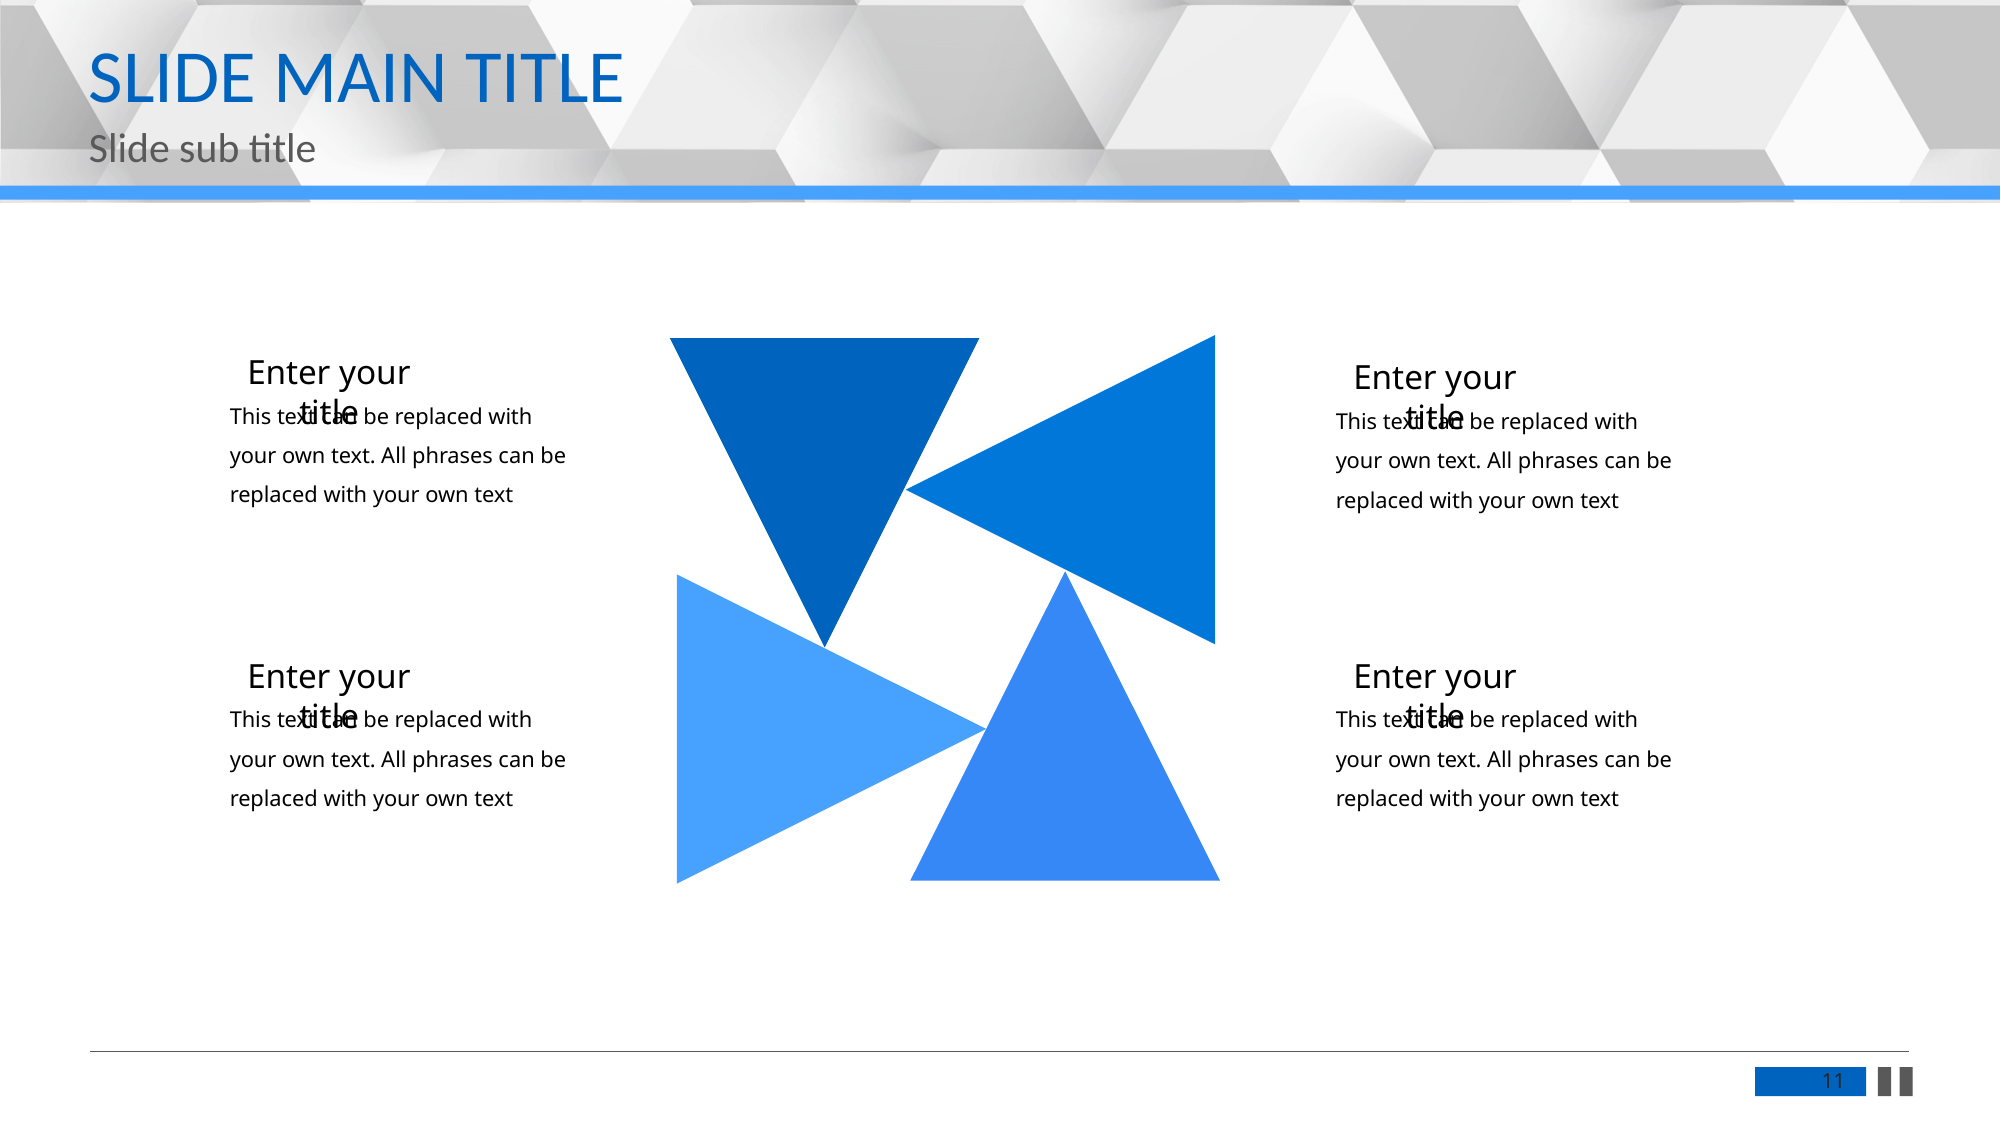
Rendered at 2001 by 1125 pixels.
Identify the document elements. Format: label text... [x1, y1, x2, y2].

text_box Enter your title [199, 647, 460, 742]
text_box This text can be replaced with your own text. All phrases can be replaced with your own text [1321, 387, 1691, 520]
list Slide sub title [73, 119, 1901, 186]
text_box This text can be replaced with your own text. All phrases can be replaced with your own text [1321, 685, 1691, 819]
slide_number 11 [1761, 1069, 1861, 1094]
list SLIDE MAIN TITLE [73, 30, 1901, 119]
text_box This text can be replaced with your own text. All phrases can be replaced with your own text [215, 381, 585, 515]
text_box [668, 337, 982, 650]
text_box This text can be replaced with your own text. All phrases can be replaced with your own text [215, 685, 585, 819]
text_box [675, 572, 985, 886]
text_box [903, 333, 1217, 647]
text_box [908, 571, 1222, 882]
text_box Enter your title [199, 343, 460, 439]
text_box Enter your title [1305, 349, 1566, 444]
picture [0, 0, 2000, 185]
text_box Enter your title [1305, 647, 1566, 742]
